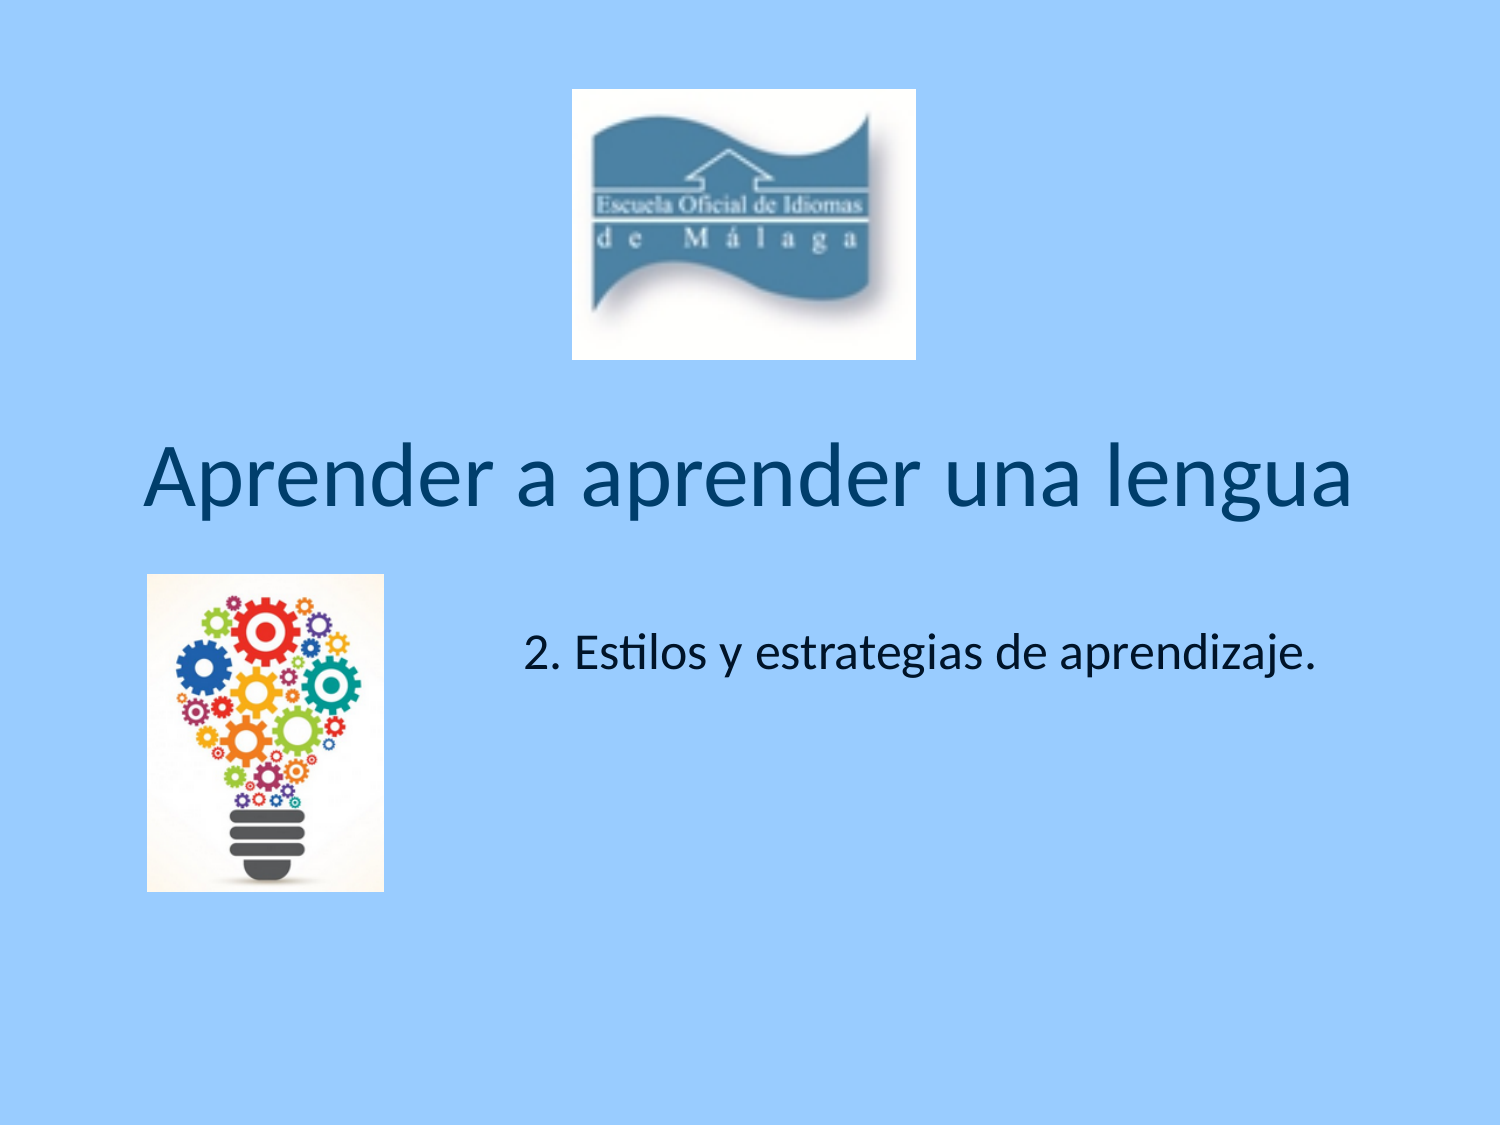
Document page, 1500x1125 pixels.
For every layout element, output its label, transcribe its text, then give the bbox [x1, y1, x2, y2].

subtitle 2. Estilos y estrategias de aprendizaje. [490, 609, 1353, 724]
picture [572, 89, 916, 361]
title Aprender a aprender una lengua [112, 349, 1388, 591]
picture [147, 573, 384, 893]
